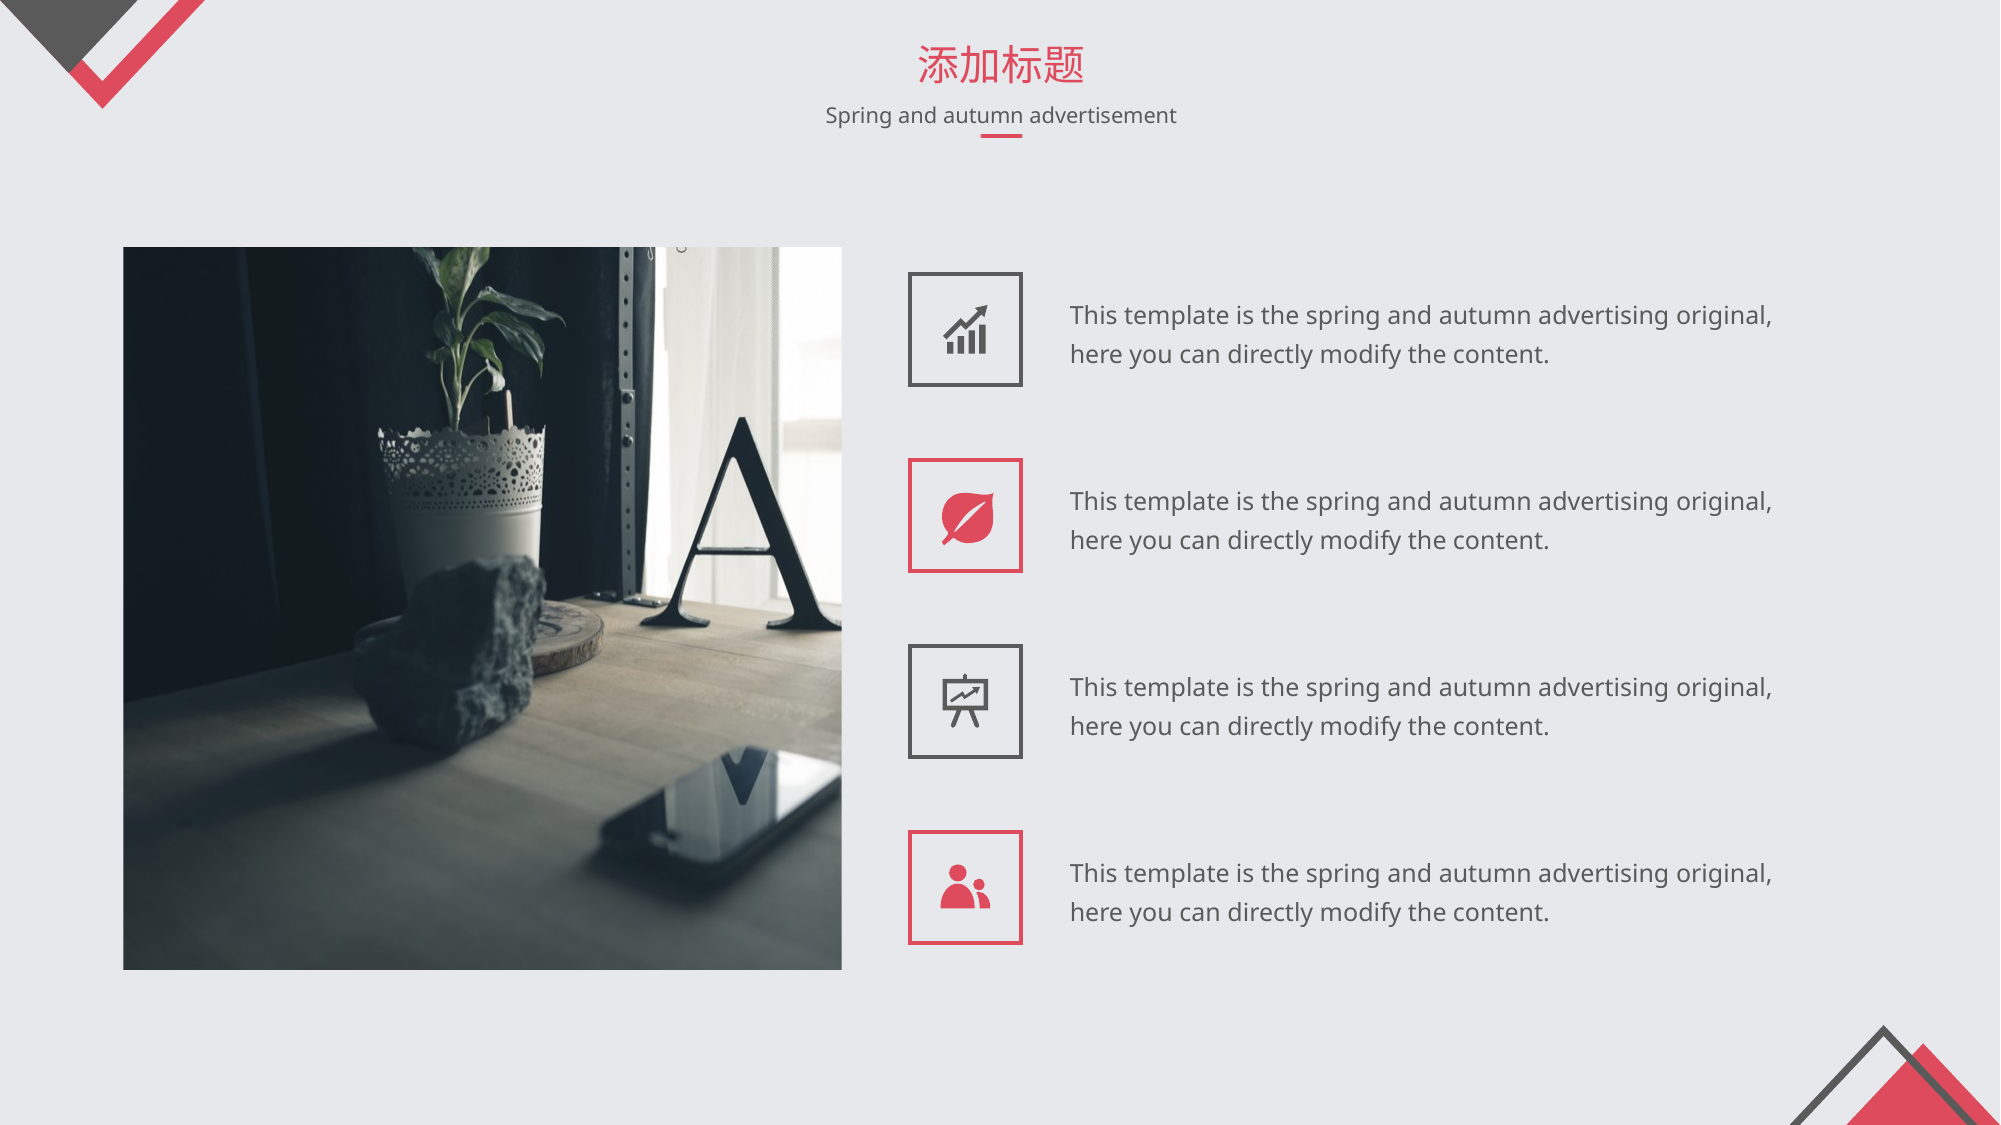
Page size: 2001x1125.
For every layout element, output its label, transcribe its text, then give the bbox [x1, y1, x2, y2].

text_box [940, 864, 991, 909]
text_box This template is the spring and autumn advertising original, here you can directly modify the content. [1054, 841, 1805, 935]
text_box [122, 246, 843, 970]
text_box [909, 459, 1022, 572]
text_box 添加标题 [903, 31, 1100, 86]
text_box This template is the spring and autumn advertising original, here you can directly modify the content. [1054, 655, 1805, 748]
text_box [0, 0, 205, 109]
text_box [943, 304, 988, 354]
text_box This template is the spring and autumn advertising original, here you can directly modify the content. [1054, 469, 1805, 562]
text_box [909, 831, 1022, 944]
text_box [909, 273, 1022, 386]
text_box [941, 492, 994, 546]
text_box Spring and autumn advertisement [739, 86, 1264, 136]
text_box This template is the spring and autumn advertising original, here you can directly modify the content. [1054, 283, 1805, 376]
text_box [909, 645, 1022, 758]
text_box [942, 673, 989, 728]
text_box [1789, 1024, 2000, 1125]
